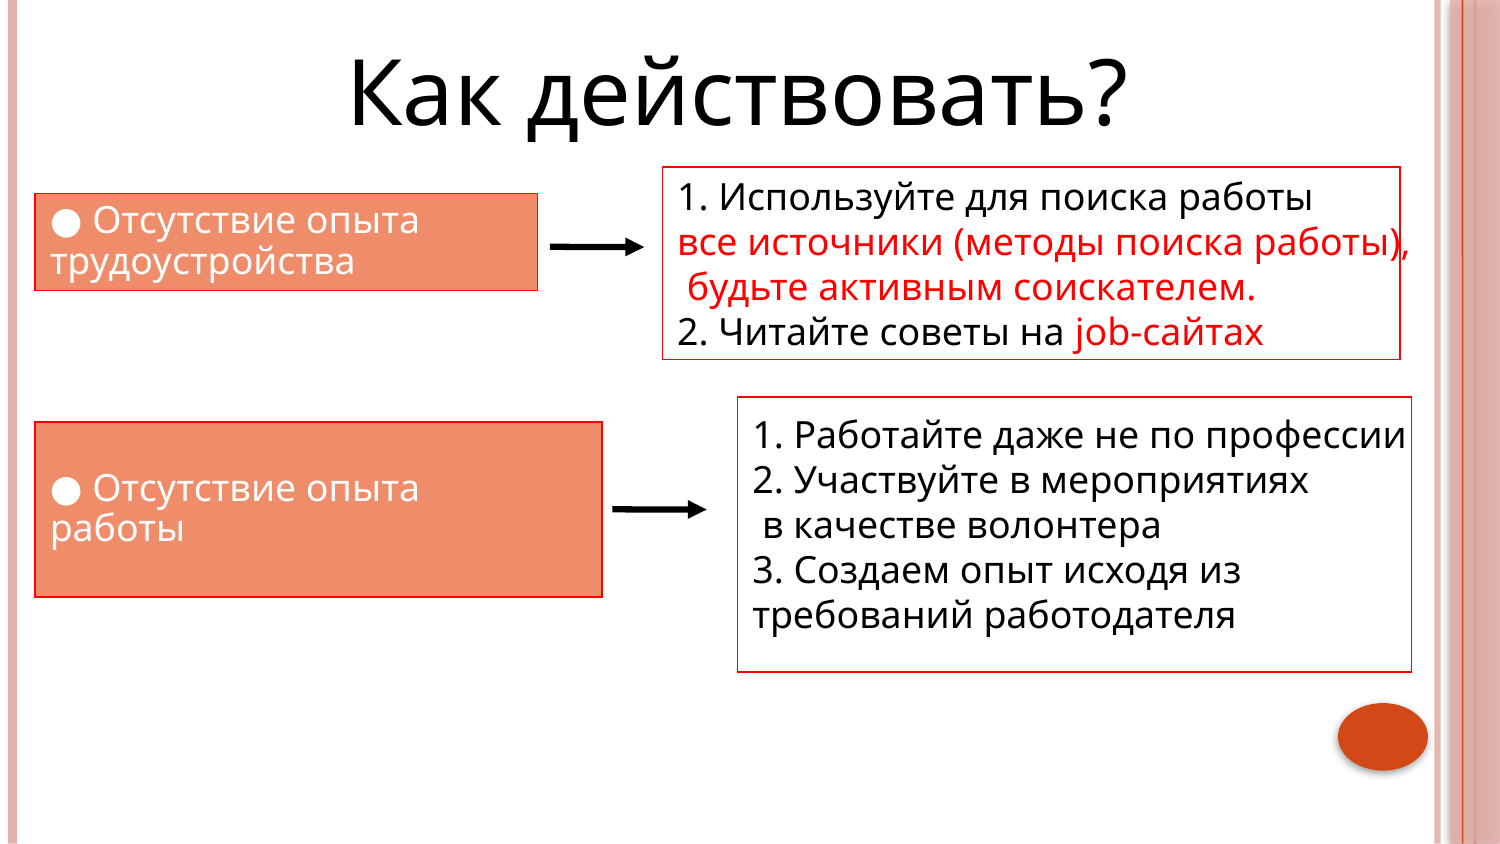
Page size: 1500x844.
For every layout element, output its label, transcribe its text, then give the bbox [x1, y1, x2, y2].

text_box 1. Работайте даже не по профессии 2. Участвуйте в мероприятиях в качестве волонтера 3. Создаем опыт исходя из требований работодателя [737, 396, 1412, 672]
text_box [612, 503, 707, 516]
text_box ● Отсутствие опыта работы [35, 421, 602, 597]
text_box [549, 240, 645, 254]
text_box 1. Используйте для поиска работы все источники (методы поиска работы), будьте активным соискателем. 2. Читайте советы на job-сайтах [662, 166, 1400, 360]
text_box Как действовать? [62, 18, 1413, 160]
text_box ● Отсутствие опыта трудоустройства [35, 193, 538, 291]
